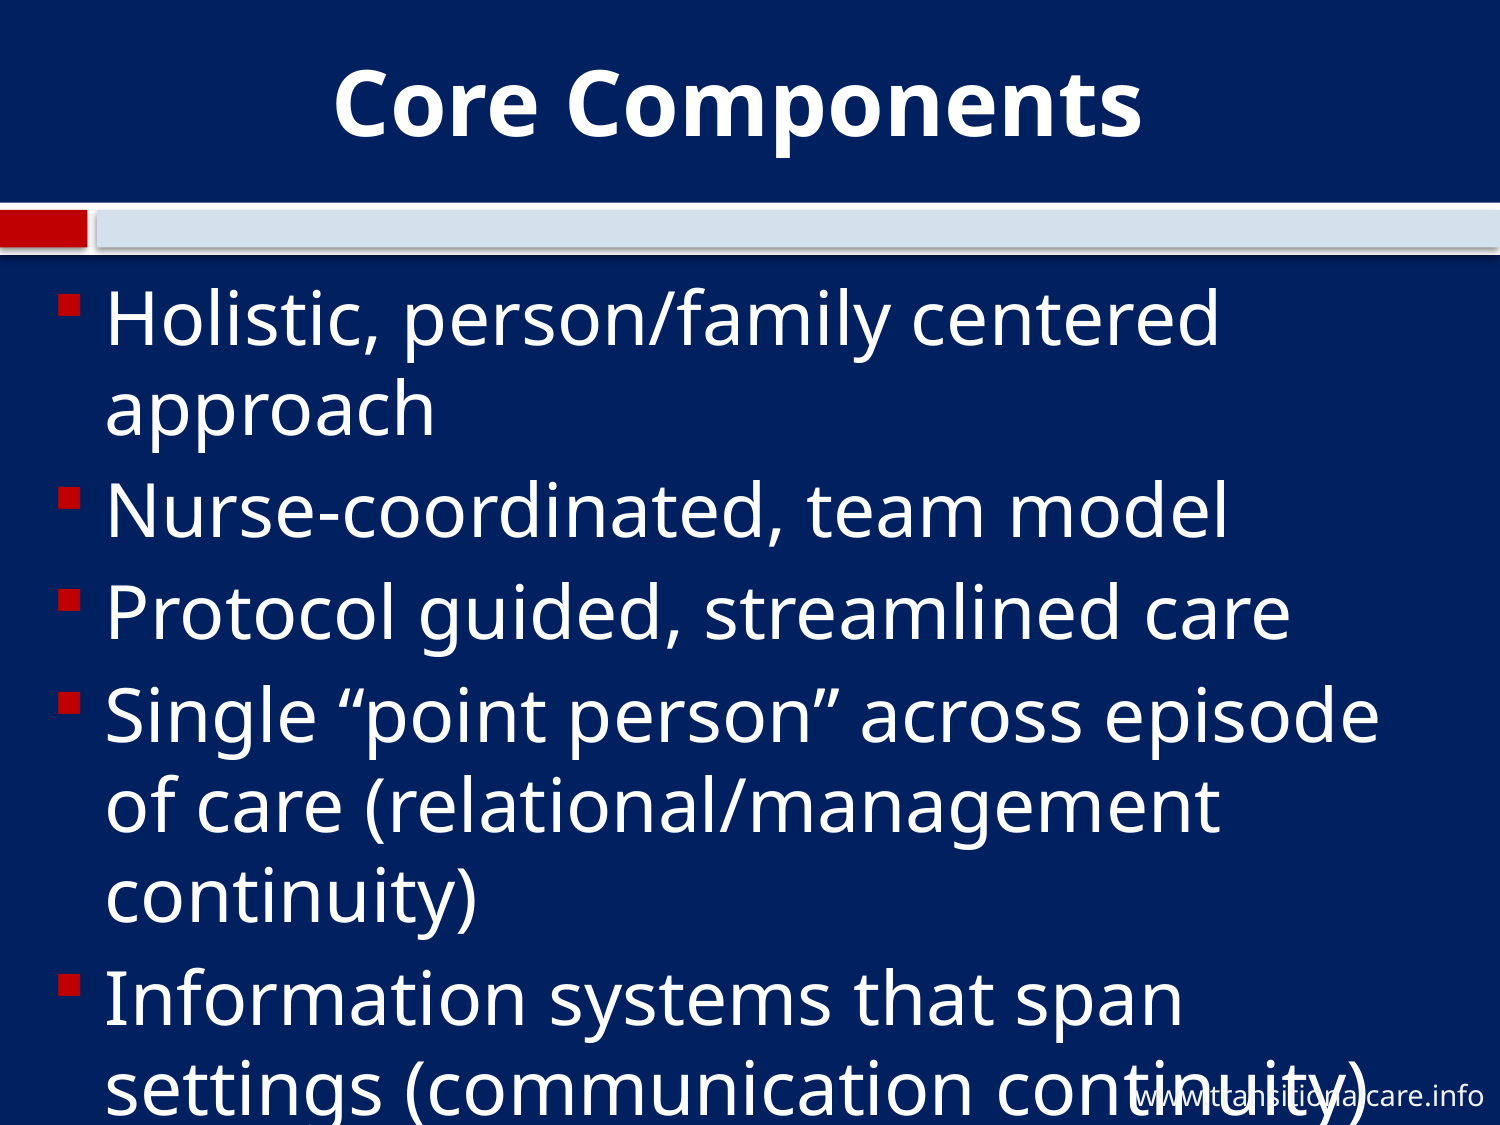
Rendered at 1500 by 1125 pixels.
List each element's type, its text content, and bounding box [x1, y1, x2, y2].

title Core Components [0, 0, 1500, 201]
footer www.transitionalcare.info [610, 1065, 1500, 1125]
list Holistic, person/family centered approach Nurse-coordinated, team model Protocol guided, streamlined care Single “point person” across episode of care (relational/management continuity) Information systems that span settings (communication continuity) Focus on increasing value over long term [37, 262, 1463, 1125]
